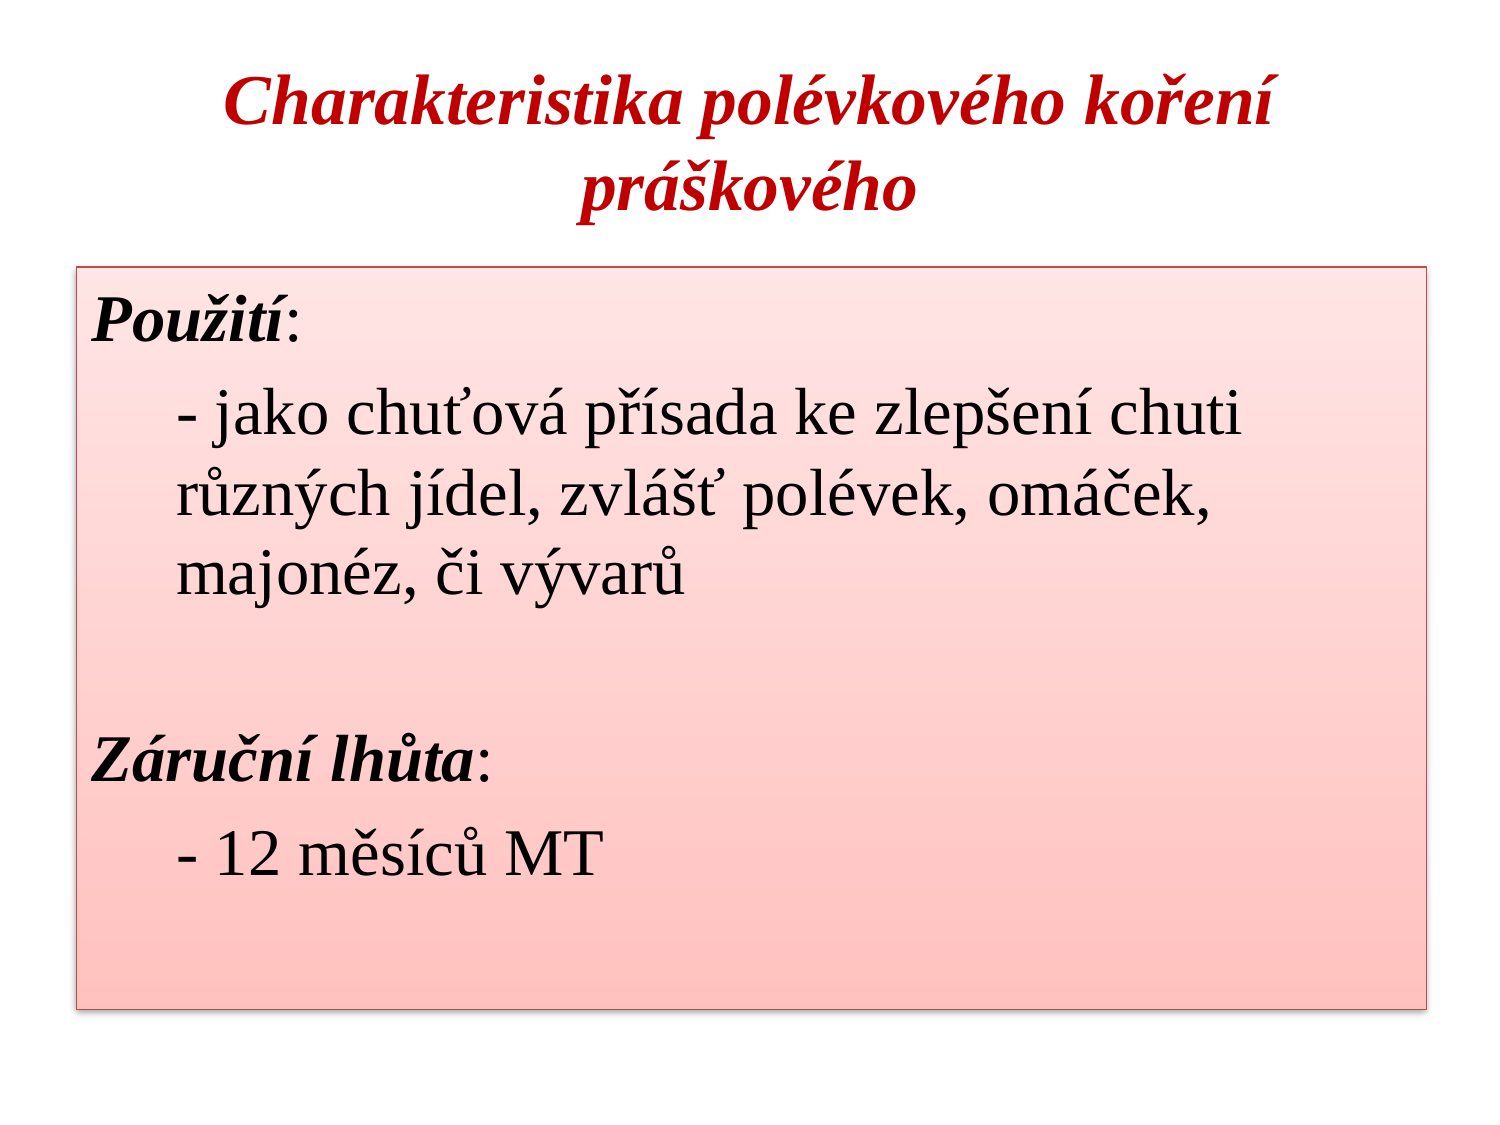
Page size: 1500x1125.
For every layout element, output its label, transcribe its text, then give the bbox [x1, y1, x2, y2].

title Charakteristika polévkového koření práškového [75, 45, 1425, 233]
list Použití: - jako chuťová přísada ke zlepšení chuti různých jídel, zvlášť polévek, omáček, majonéz, či vývarů Záruční lhůta: - 12 měsíců MT [76, 266, 1427, 1010]
